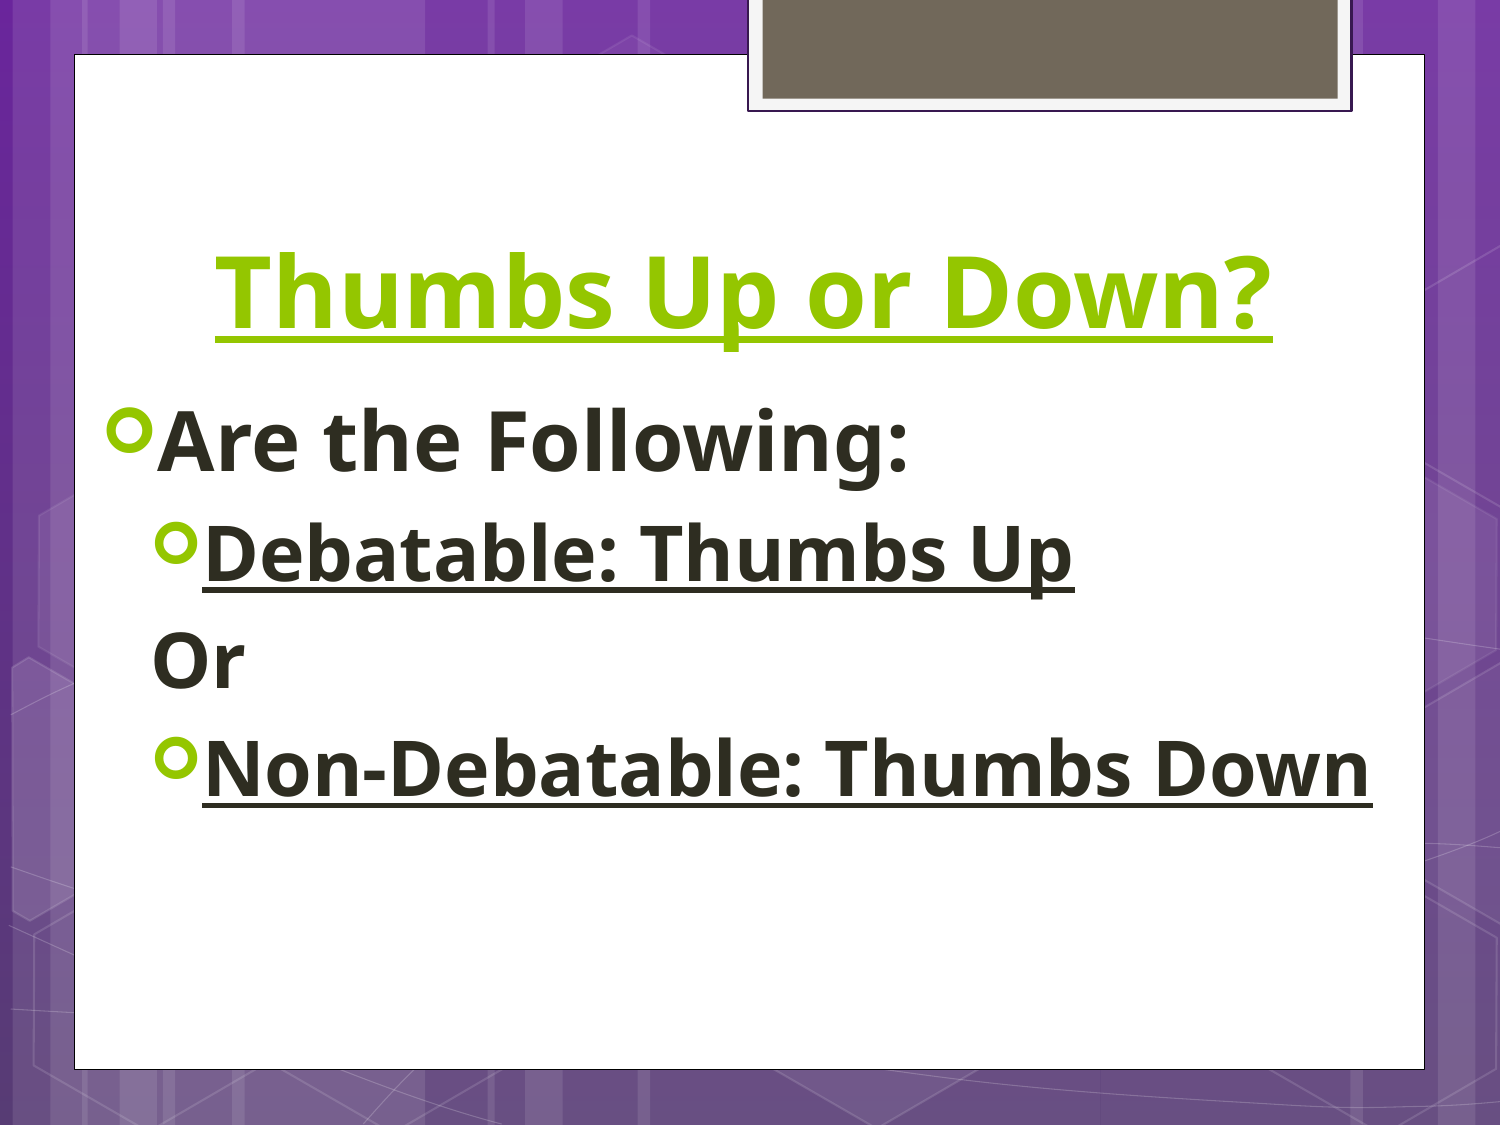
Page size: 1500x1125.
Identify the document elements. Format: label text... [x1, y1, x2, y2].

title Thumbs Up or Down? [125, 168, 1363, 357]
list Are the Following: Debatable: Thumbs Up Or Non-Debatable: Thumbs Down [75, 381, 1425, 957]
